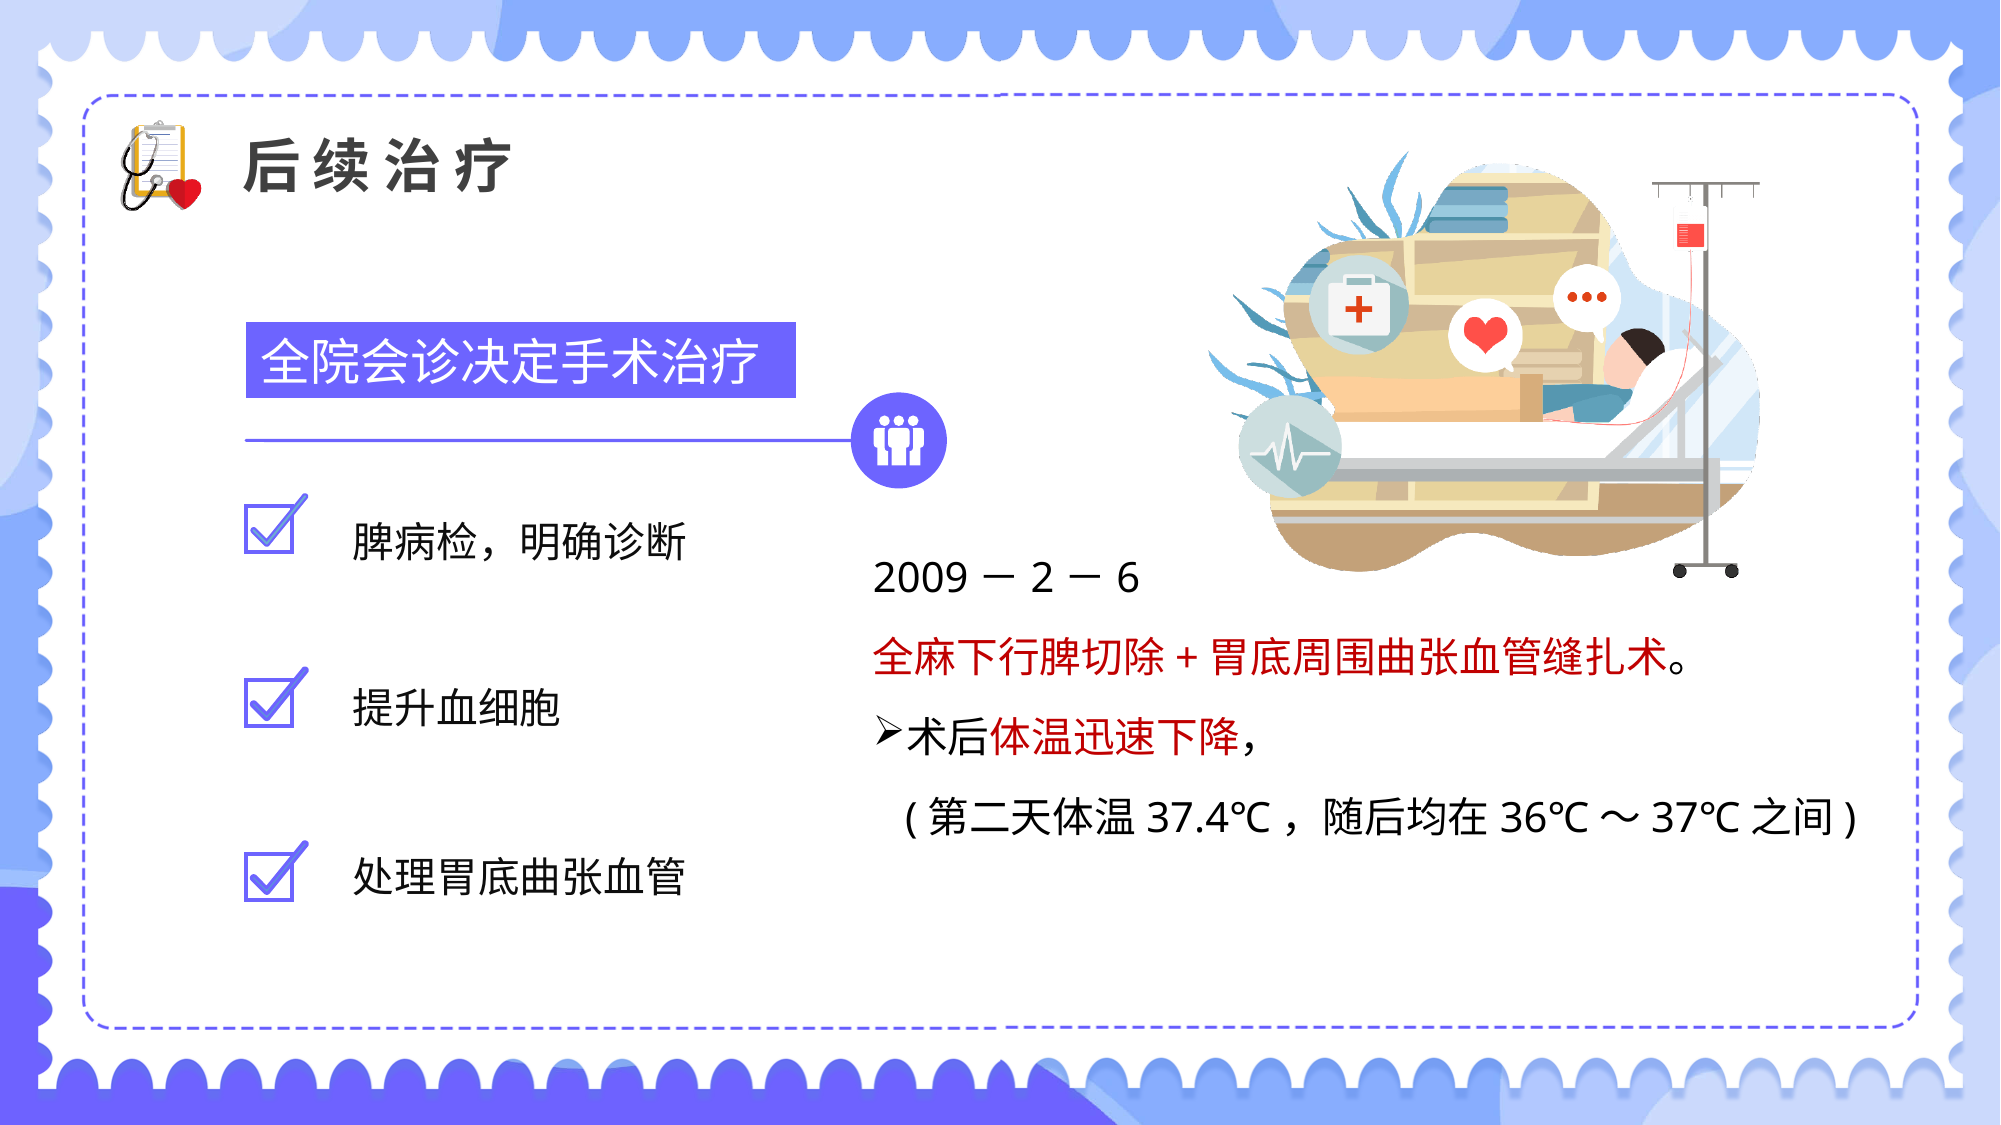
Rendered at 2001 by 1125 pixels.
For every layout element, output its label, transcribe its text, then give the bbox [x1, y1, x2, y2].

text_box [251, 841, 308, 894]
picture [0, 0, 2000, 1125]
text_box [245, 679, 293, 727]
text_box 处理胃底曲张血管 [338, 818, 884, 909]
text_box 提升血细胞 [338, 649, 884, 740]
text_box [245, 853, 293, 901]
text_box [907, 415, 924, 466]
list 2009－2－6 全麻下行脾切除+胃底周围曲张血管缝扎术。 术后体温迅速下降， (第二天体温37.4℃，随后均在36℃～37℃之间) [858, 513, 1899, 912]
text_box [245, 505, 293, 553]
text_box 脾病检，明确诊断 [338, 483, 884, 574]
text_box [888, 415, 910, 466]
text_box 后续治疗 [227, 121, 528, 207]
text_box [251, 668, 308, 720]
text_box [849, 391, 948, 490]
text_box [873, 415, 890, 466]
text_box 全院会诊决定手术治疗 [246, 322, 796, 398]
text_box [250, 493, 309, 547]
